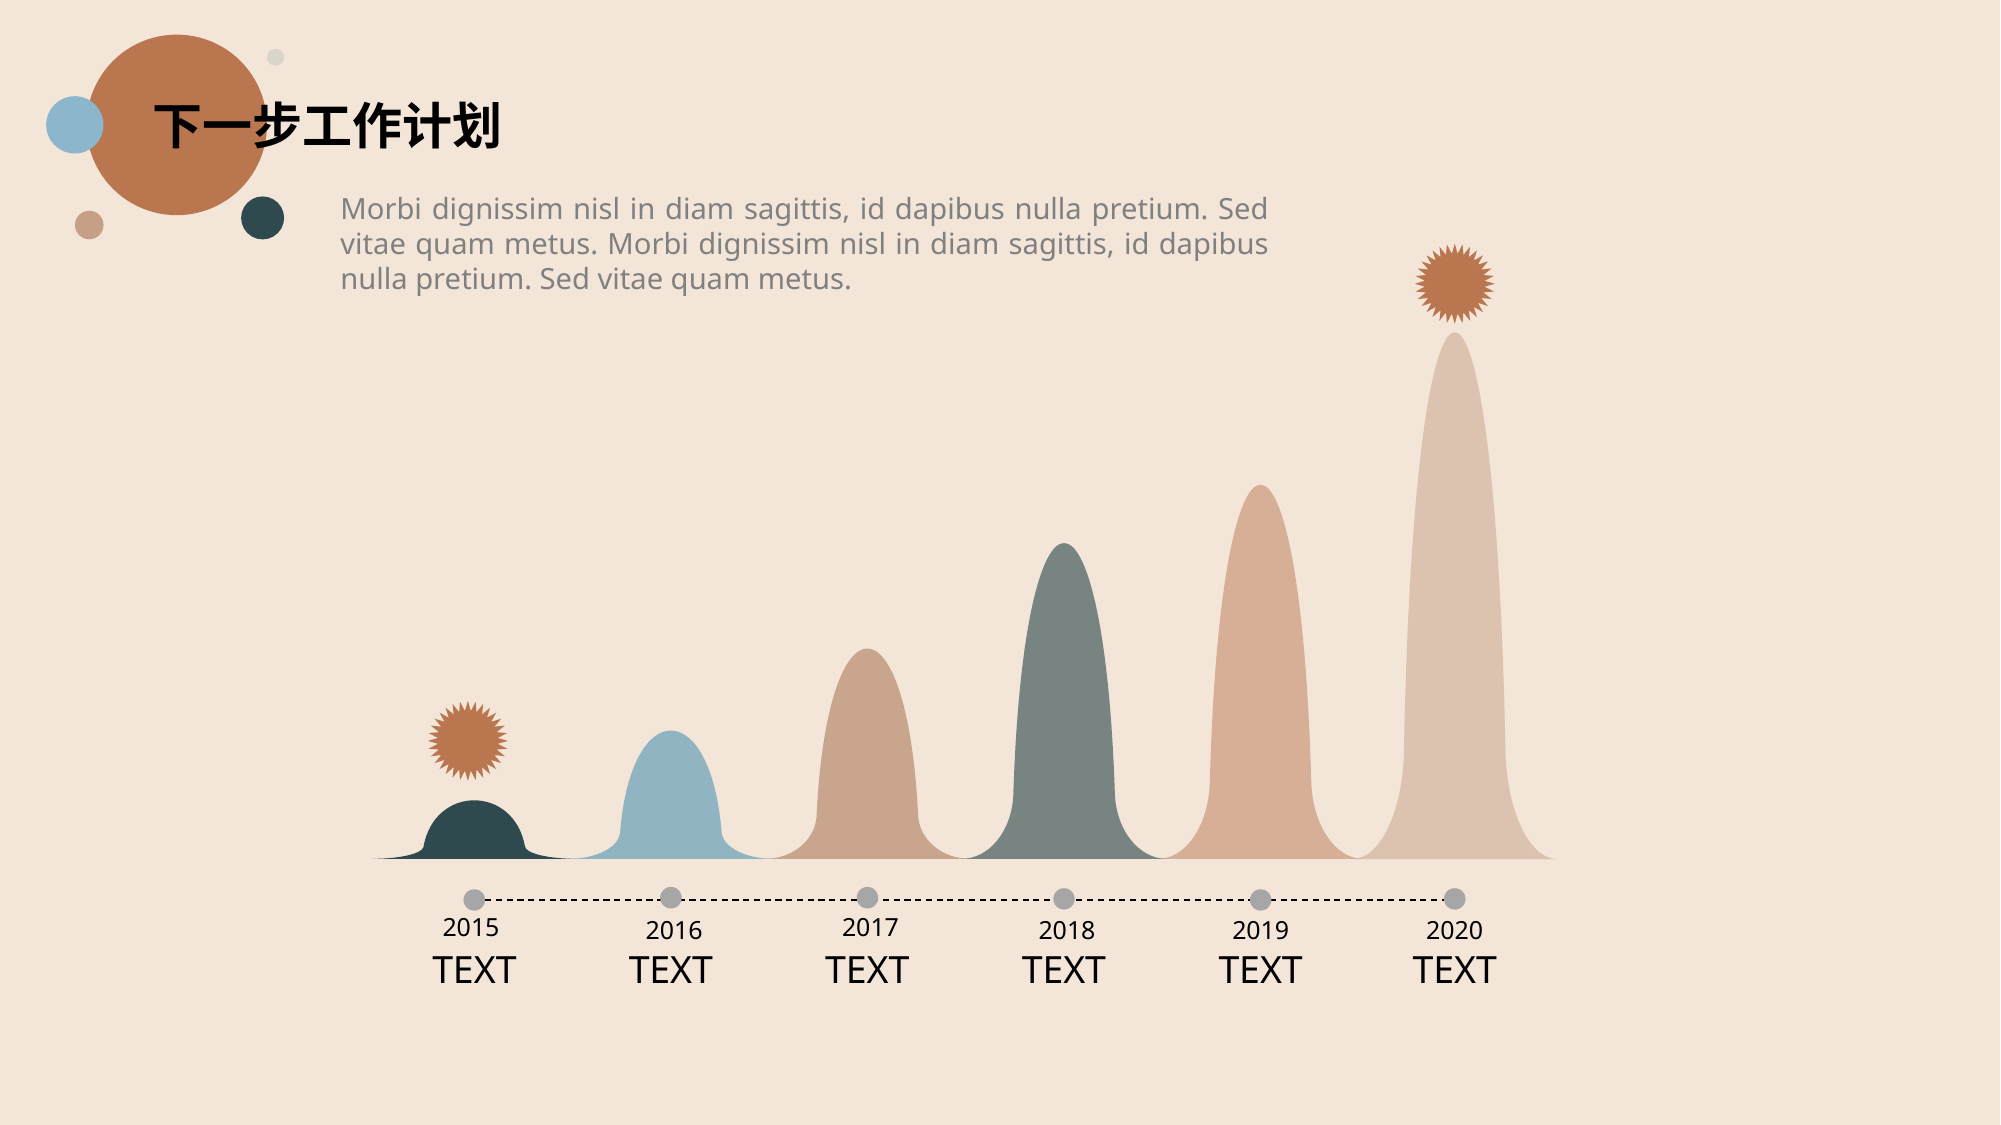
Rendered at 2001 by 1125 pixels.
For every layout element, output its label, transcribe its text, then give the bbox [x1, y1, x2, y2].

text_box TEXT [755, 938, 951, 999]
text_box 下一步工作计划 [285, 86, 518, 162]
text_box [659, 901, 683, 907]
text_box 2016 [626, 907, 722, 938]
text_box TEXT [951, 938, 1148, 999]
text_box 2018 [1019, 907, 1115, 938]
text_box [855, 885, 880, 899]
text_box TEXT [362, 938, 558, 999]
text_box [1442, 887, 1467, 907]
text_box [462, 888, 486, 904]
text_box 2020 [1406, 907, 1503, 938]
text_box TEXT [1148, 938, 1342, 999]
text_box 2019 [1212, 907, 1309, 938]
text_box [1249, 901, 1273, 907]
text_box [1351, 331, 1559, 861]
text_box Morbi dignissim nisl in diam sagittis, id dapibus nulla pretium. Sed vitae quam metus. Morbi dignissim nisl in diam sagittis, id dapibus nulla pretium. Sed vitae quam metus. [325, 183, 1285, 303]
text_box [1052, 901, 1076, 907]
text_box [568, 729, 765, 860]
text_box 2017 [822, 904, 919, 938]
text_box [46, 34, 285, 240]
text_box [1157, 483, 1357, 860]
text_box [1411, 239, 1499, 328]
text_box [659, 885, 683, 899]
text_box TEXT [1342, 938, 1567, 999]
text_box [1249, 888, 1273, 899]
text_box TEXT [558, 938, 755, 999]
text_box [371, 799, 568, 860]
text_box [960, 541, 1160, 860]
text_box 2015 [423, 904, 519, 938]
text_box [765, 647, 961, 860]
text_box [424, 697, 512, 785]
text_box [1052, 887, 1076, 899]
